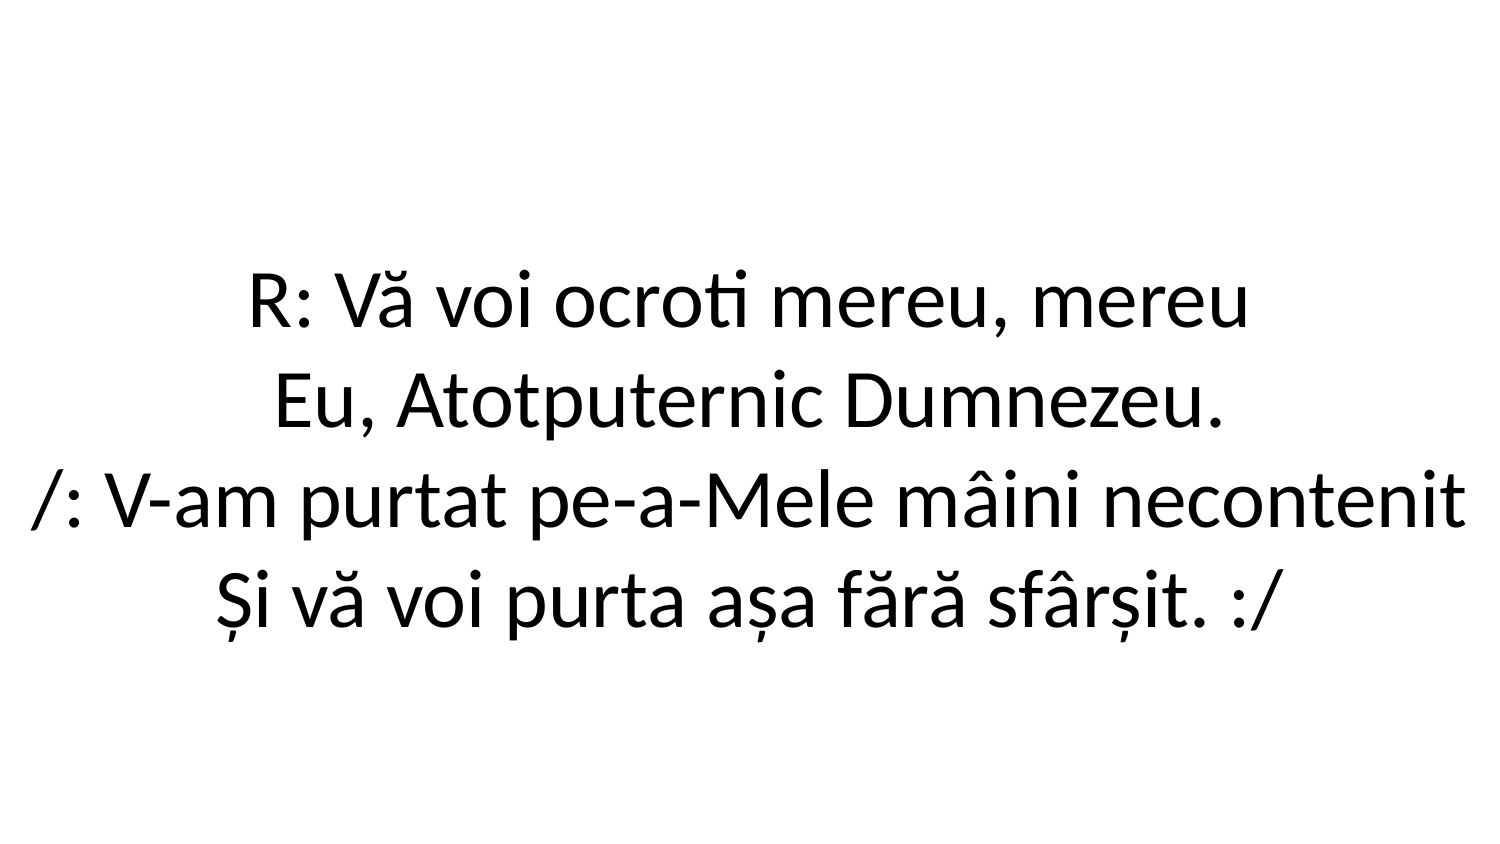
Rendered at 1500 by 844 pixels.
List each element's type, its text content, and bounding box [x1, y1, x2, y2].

text_box R: Vă voi ocroti mereu, mereu Eu, Atotputernic Dumnezeu. /: V-am purtat pe-a-Mele mâini necontenit Și vă voi purta așa fără sfârșit. :/ [16, 192, 1484, 652]
